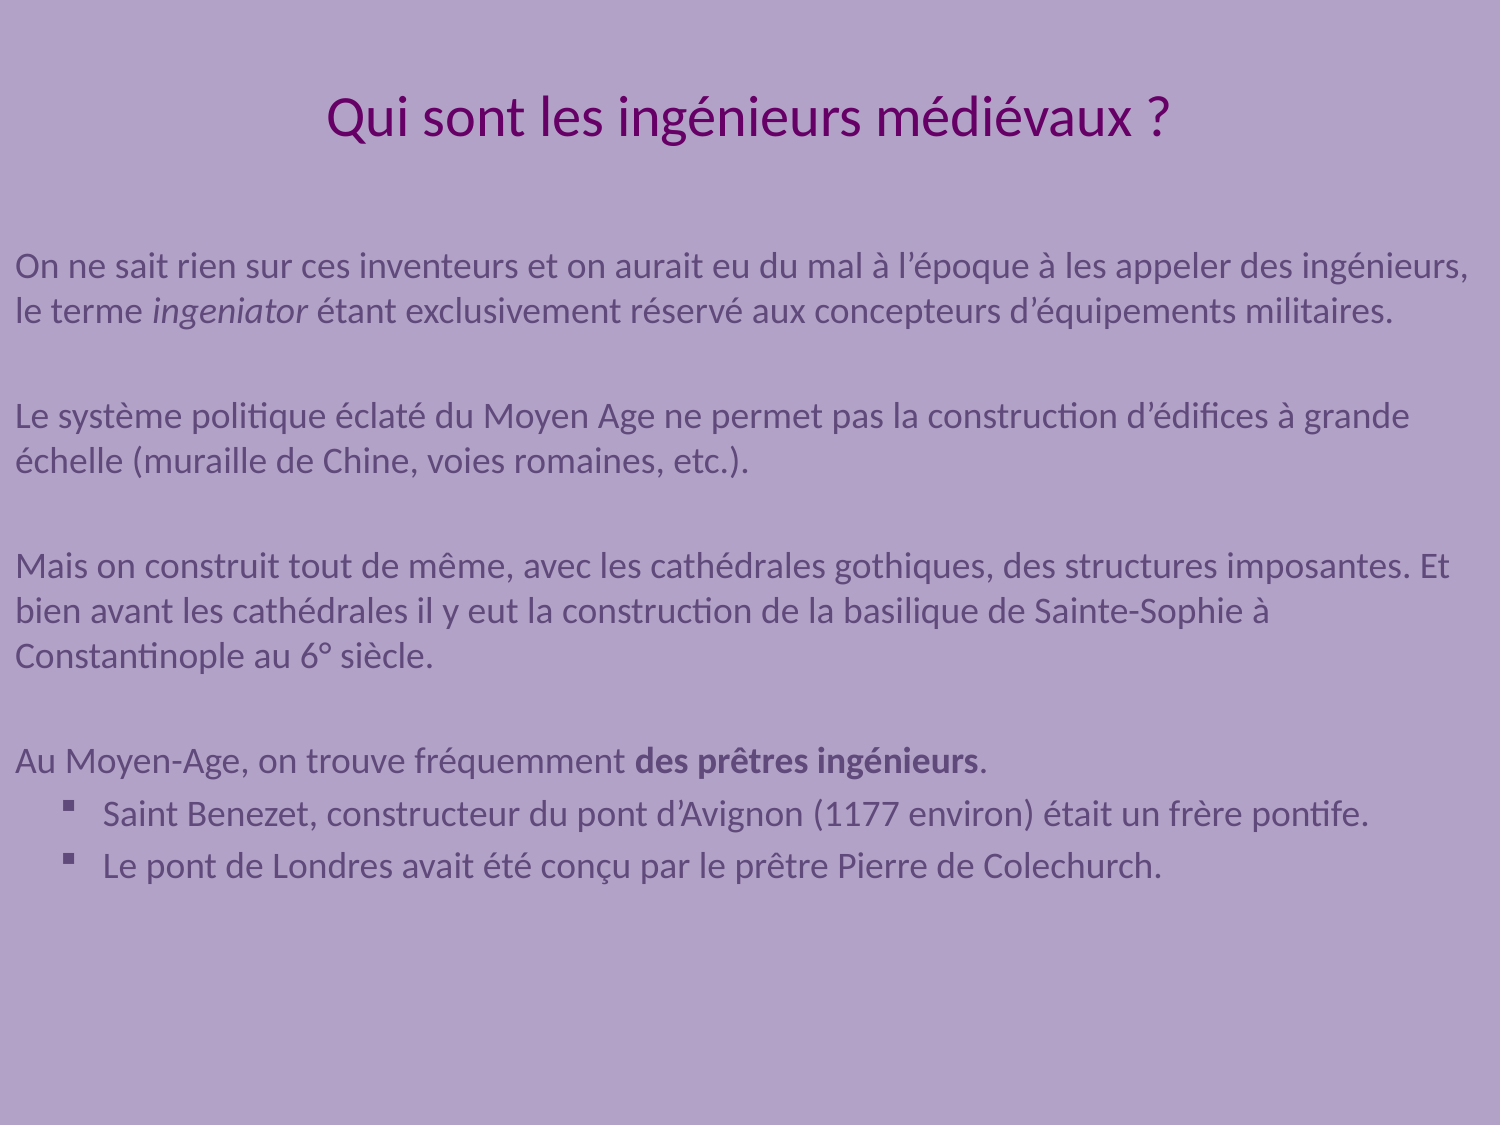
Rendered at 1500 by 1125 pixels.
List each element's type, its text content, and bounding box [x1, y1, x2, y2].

title Qui sont les ingénieurs médiévaux ? [75, 45, 1425, 181]
list On ne sait rien sur ces inventeurs et on aurait eu du mal à l’époque à les appeler des ingénieurs, le terme ingeniator étant exclusivement réservé aux concepteurs d’équipements militaires. Le système politique éclaté du Moyen Age ne permet pas la construction d’édifices à grande échelle (muraille de Chine, voies romaines, etc.). Mais on construit tout de même, avec les cathédrales gothiques, des structures imposantes. Et bien avant les cathédrales il y eut la construction de la basilique de Sainte-Sophie à Constantinople au 6° siècle. Au Moyen-Age, on trouve fréquemment des prêtres ingénieurs. Saint Benezet, constructeur du pont d’Avignon (1177 environ) était un frère pontife. Le pont de Londres avait été conçu par le prêtre Pierre de Colechurch. [0, 181, 1500, 1125]
